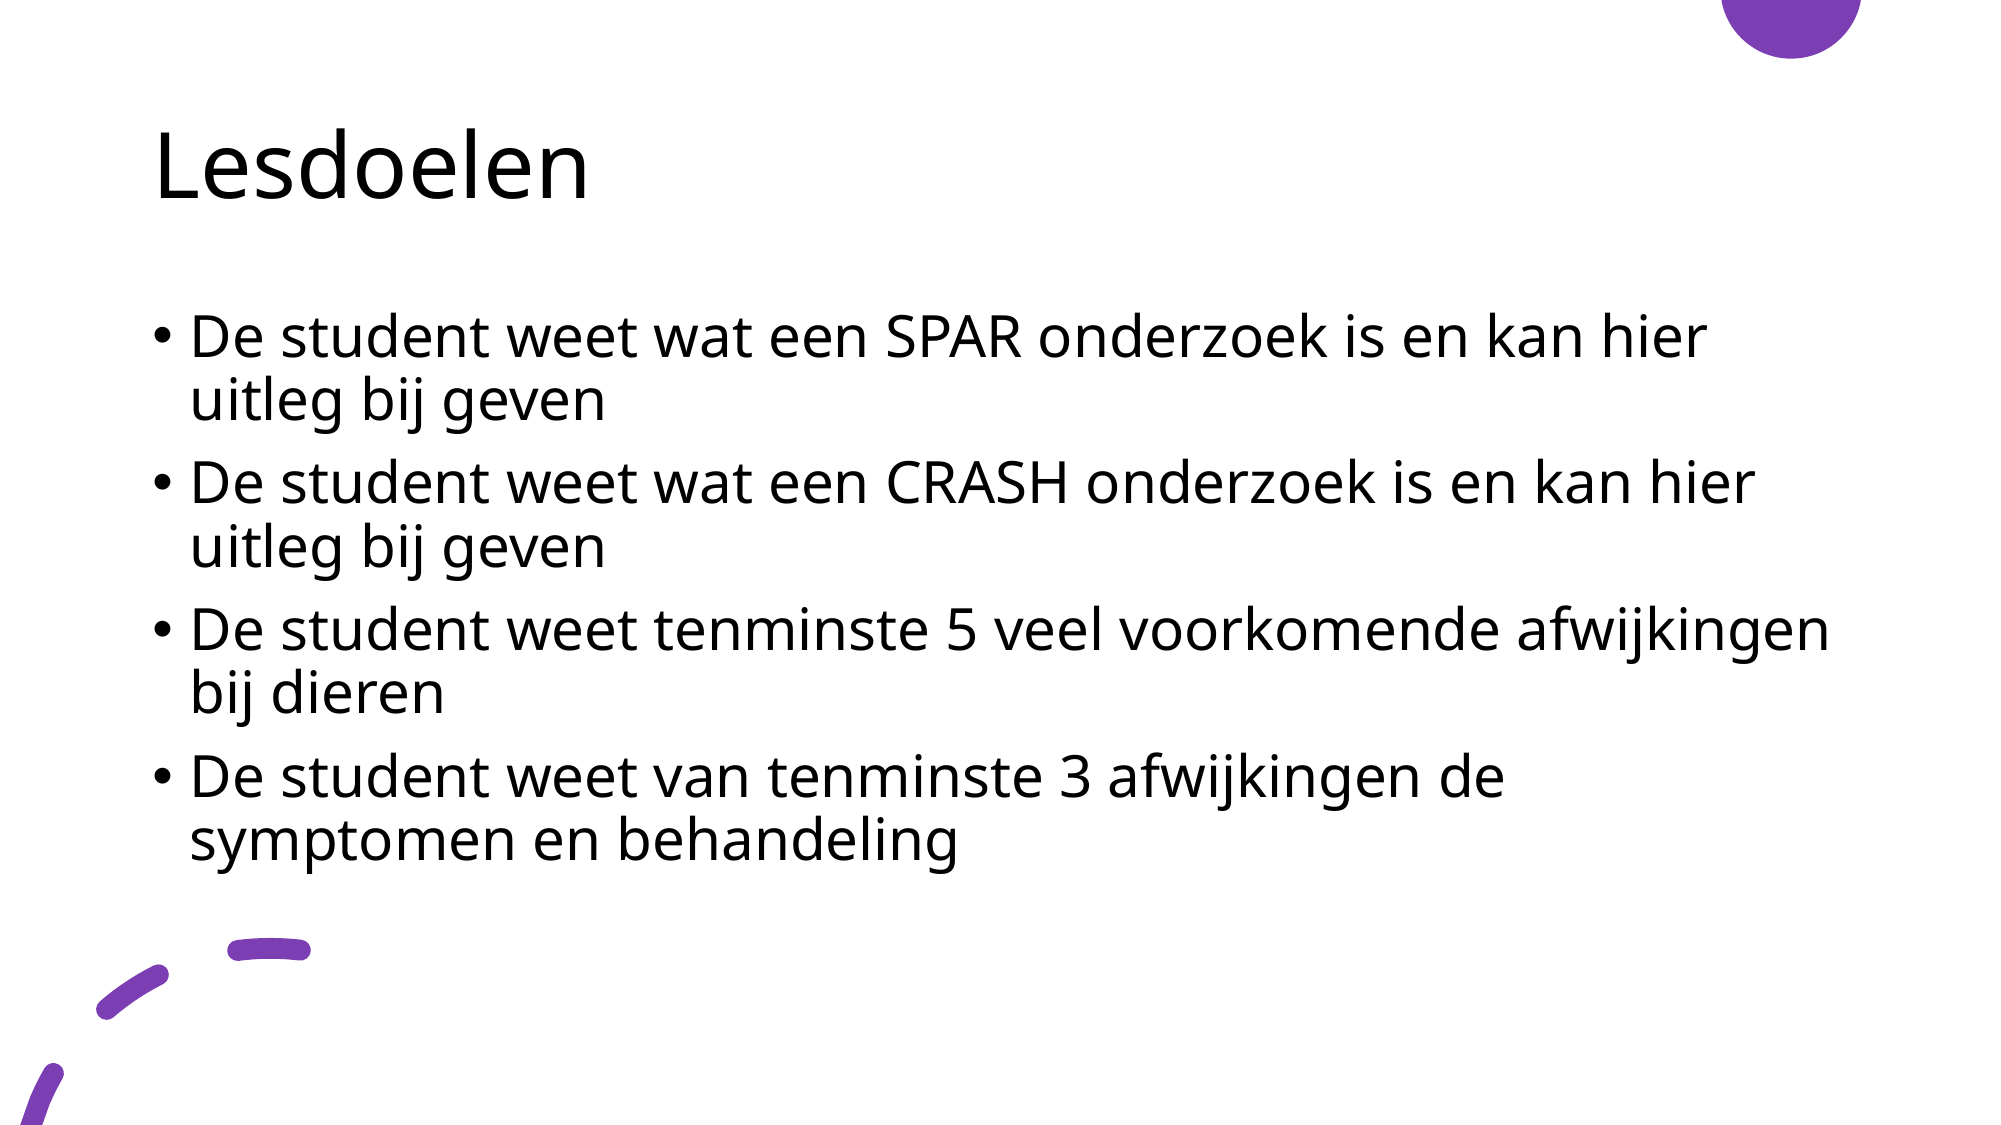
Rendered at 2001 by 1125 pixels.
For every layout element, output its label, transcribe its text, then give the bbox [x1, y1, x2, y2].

list De student weet wat een SPAR onderzoek is en kan hier uitleg bij geven De student weet wat een CRASH onderzoek is en kan hier uitleg bij geven De student weet tenminste 5 veel voorkomende afwijkingen bij dieren De student weet van tenminste 3 afwijkingen de symptomen en behandeling [137, 299, 1863, 933]
title Lesdoelen [137, 59, 1863, 278]
